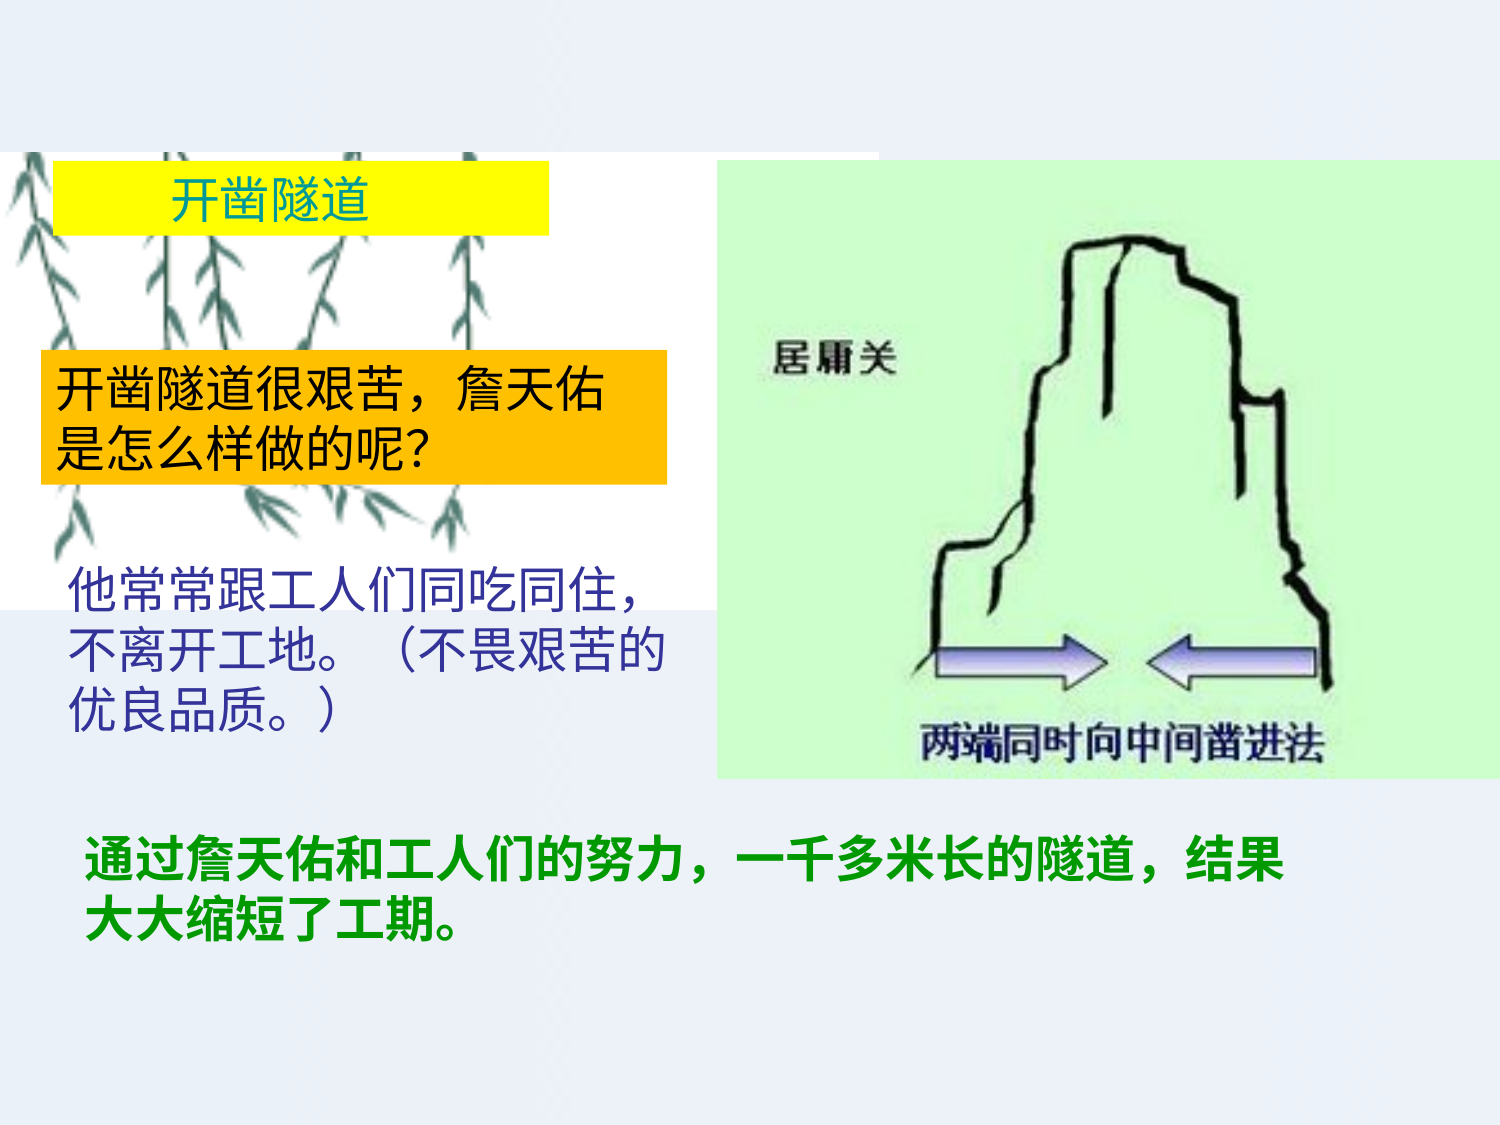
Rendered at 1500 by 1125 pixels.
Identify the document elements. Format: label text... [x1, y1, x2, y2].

text_box 他常常跟工人们同吃同住，不离开工地。（不畏艰苦的优良品质。） [53, 610, 704, 746]
text_box 通过詹天佑和工人们的努力，一千多米长的隧道，结果大大缩短了工期。 [70, 820, 1311, 955]
picture [0, 0, 1500, 1125]
